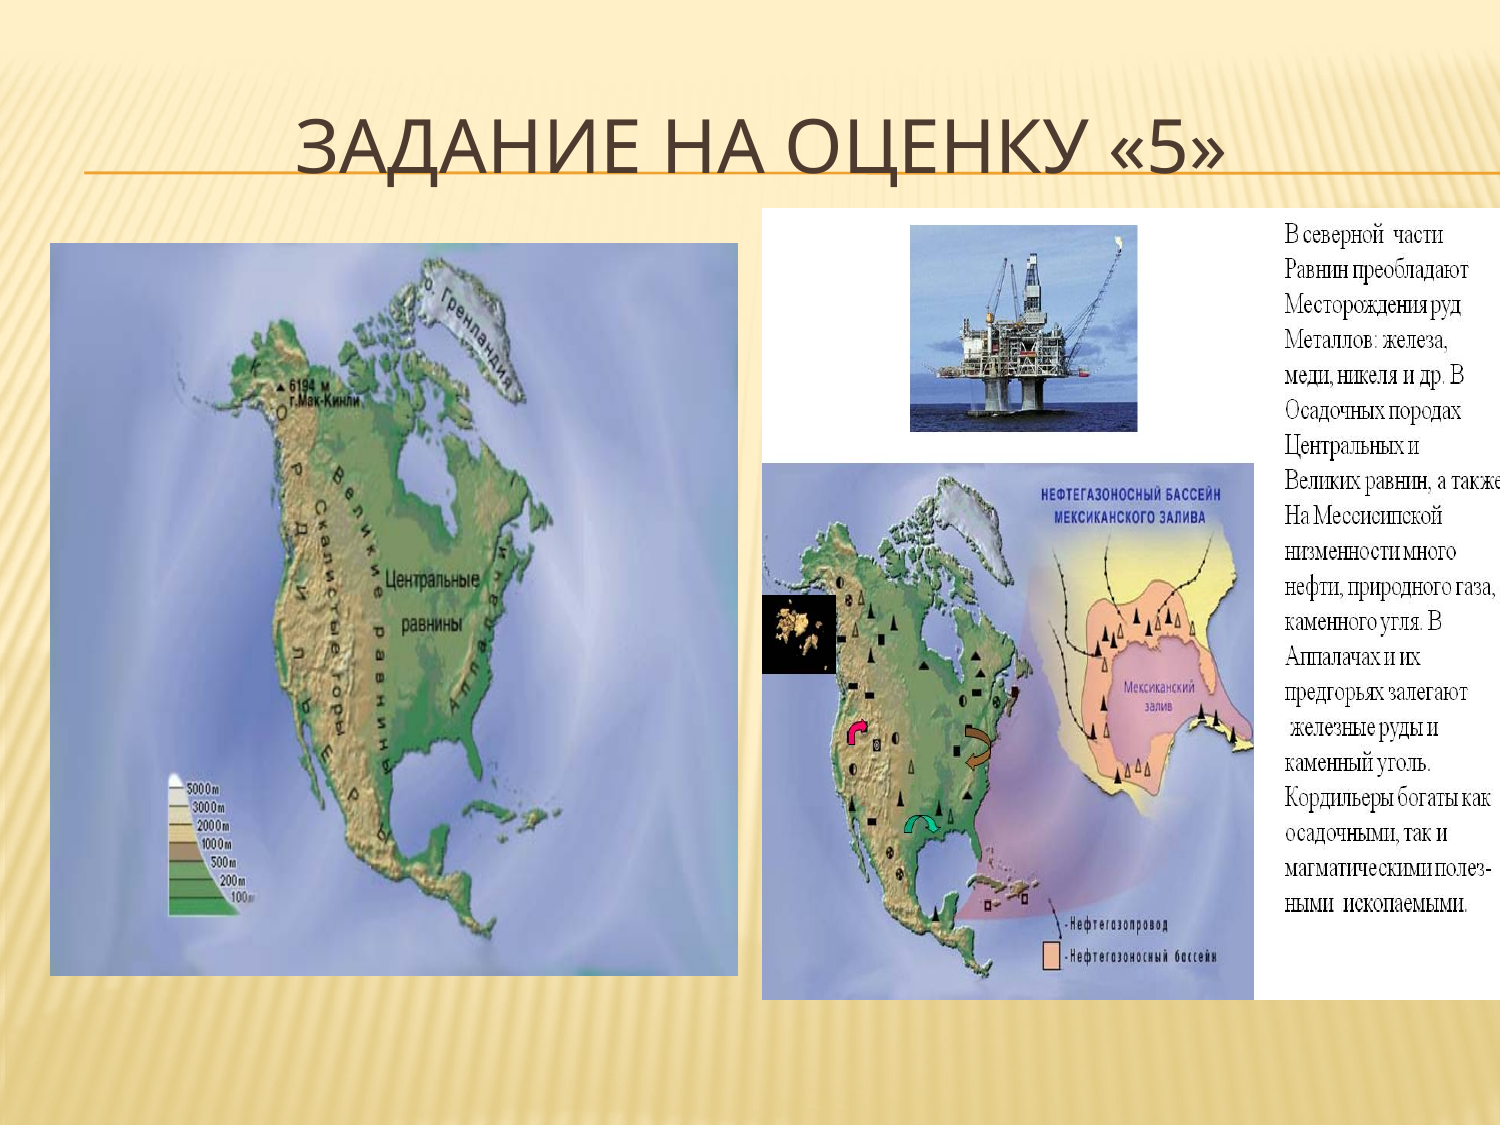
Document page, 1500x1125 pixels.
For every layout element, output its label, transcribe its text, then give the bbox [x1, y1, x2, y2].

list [49, 243, 738, 977]
title Задание на оценку «5» [49, 75, 1475, 213]
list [762, 207, 1500, 1000]
